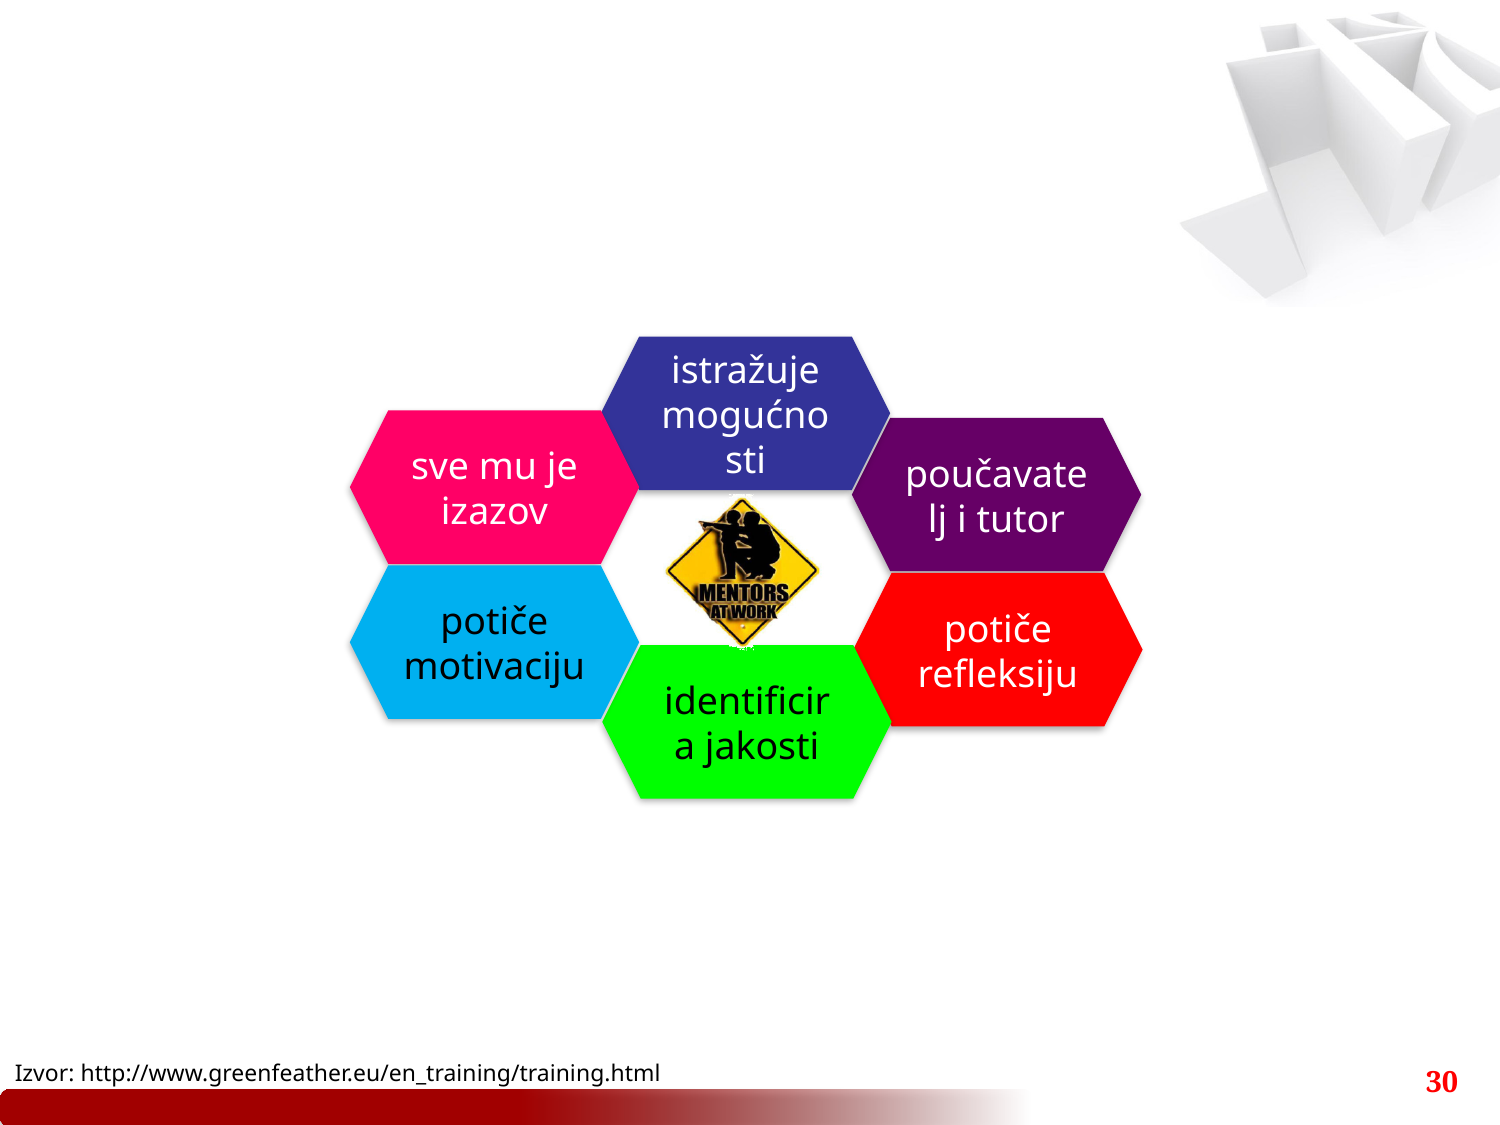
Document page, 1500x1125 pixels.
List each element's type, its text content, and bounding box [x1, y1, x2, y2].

text_box identificira jakosti [603, 645, 892, 799]
text_box istražuje mogućnosti [602, 336, 891, 491]
text_box poučavatelj i tutor [854, 417, 1142, 572]
text_box sve mu je izazov [349, 410, 640, 564]
text_box potiče refleksiju [855, 572, 1143, 727]
picture [663, 489, 828, 653]
picture [1171, 0, 1500, 307]
text_box potiče motivaciju [349, 565, 640, 719]
text_box Izvor: http://www.greenfeather.eu/en_training/training.html [0, 1051, 1131, 1094]
